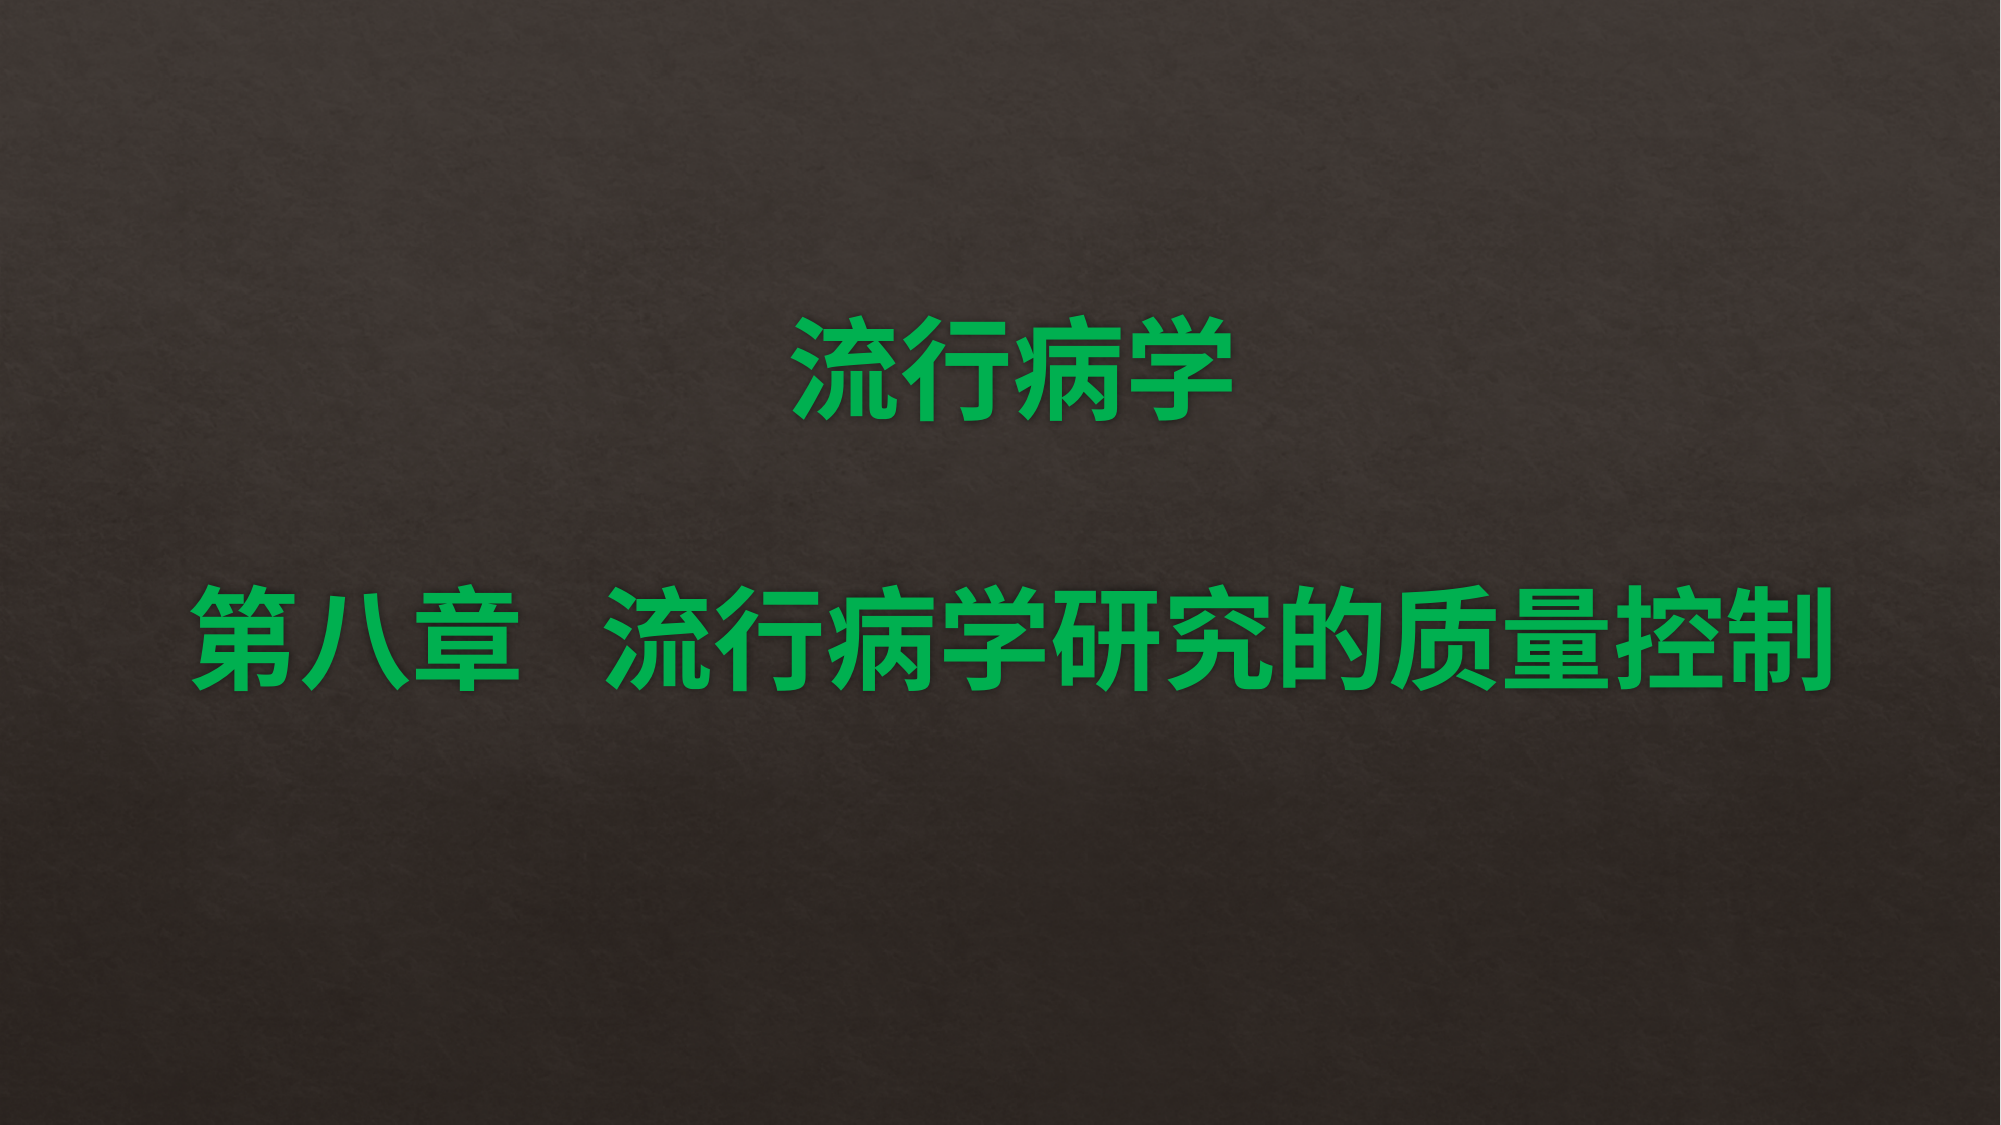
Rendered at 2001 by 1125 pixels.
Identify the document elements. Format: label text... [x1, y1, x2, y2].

title 流行病学 第八章 流行病学研究的质量控制 [162, 203, 1863, 712]
